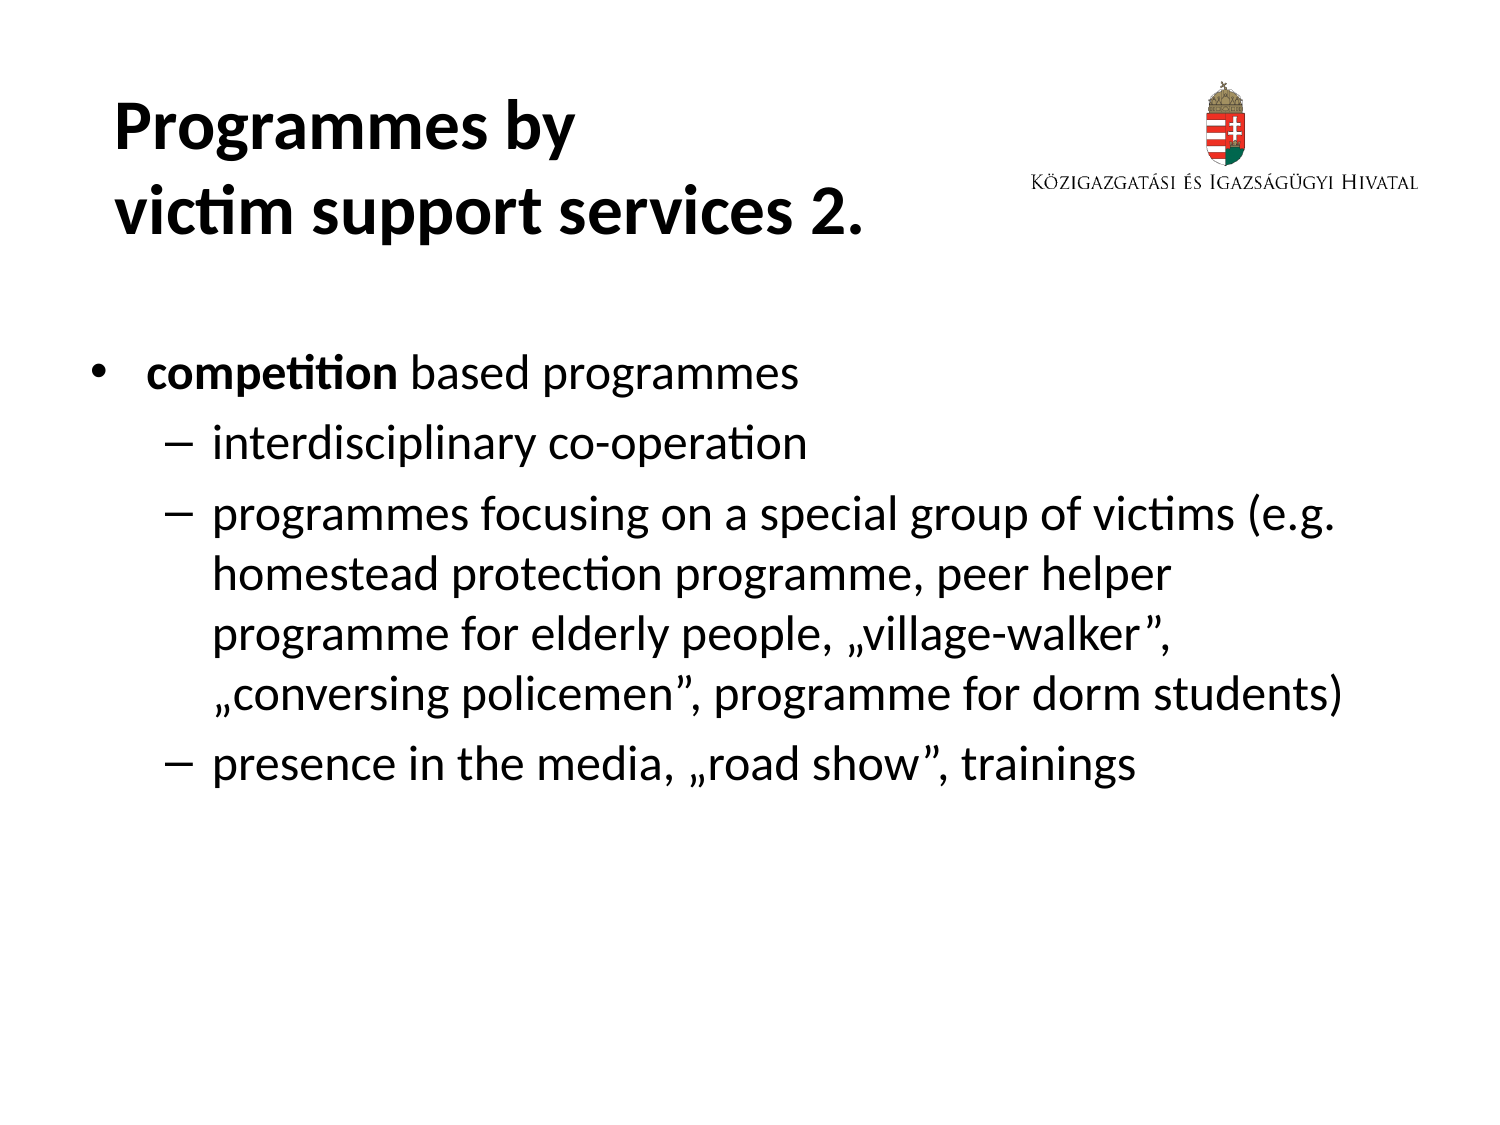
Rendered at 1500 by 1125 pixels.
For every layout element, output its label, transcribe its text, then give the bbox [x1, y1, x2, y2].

text_box Programmes by victim support services 2. [99, 70, 1450, 258]
list competition based programmes interdisciplinary co-operation programmes focusing on a special group of victims (e.g. homestead protection programme, peer helper programme for elderly people, „village-walker”, „conversing policemen”, programme for dorm students) presence in the media, „road show”, trainings [75, 262, 1425, 1005]
picture [1031, 81, 1418, 189]
